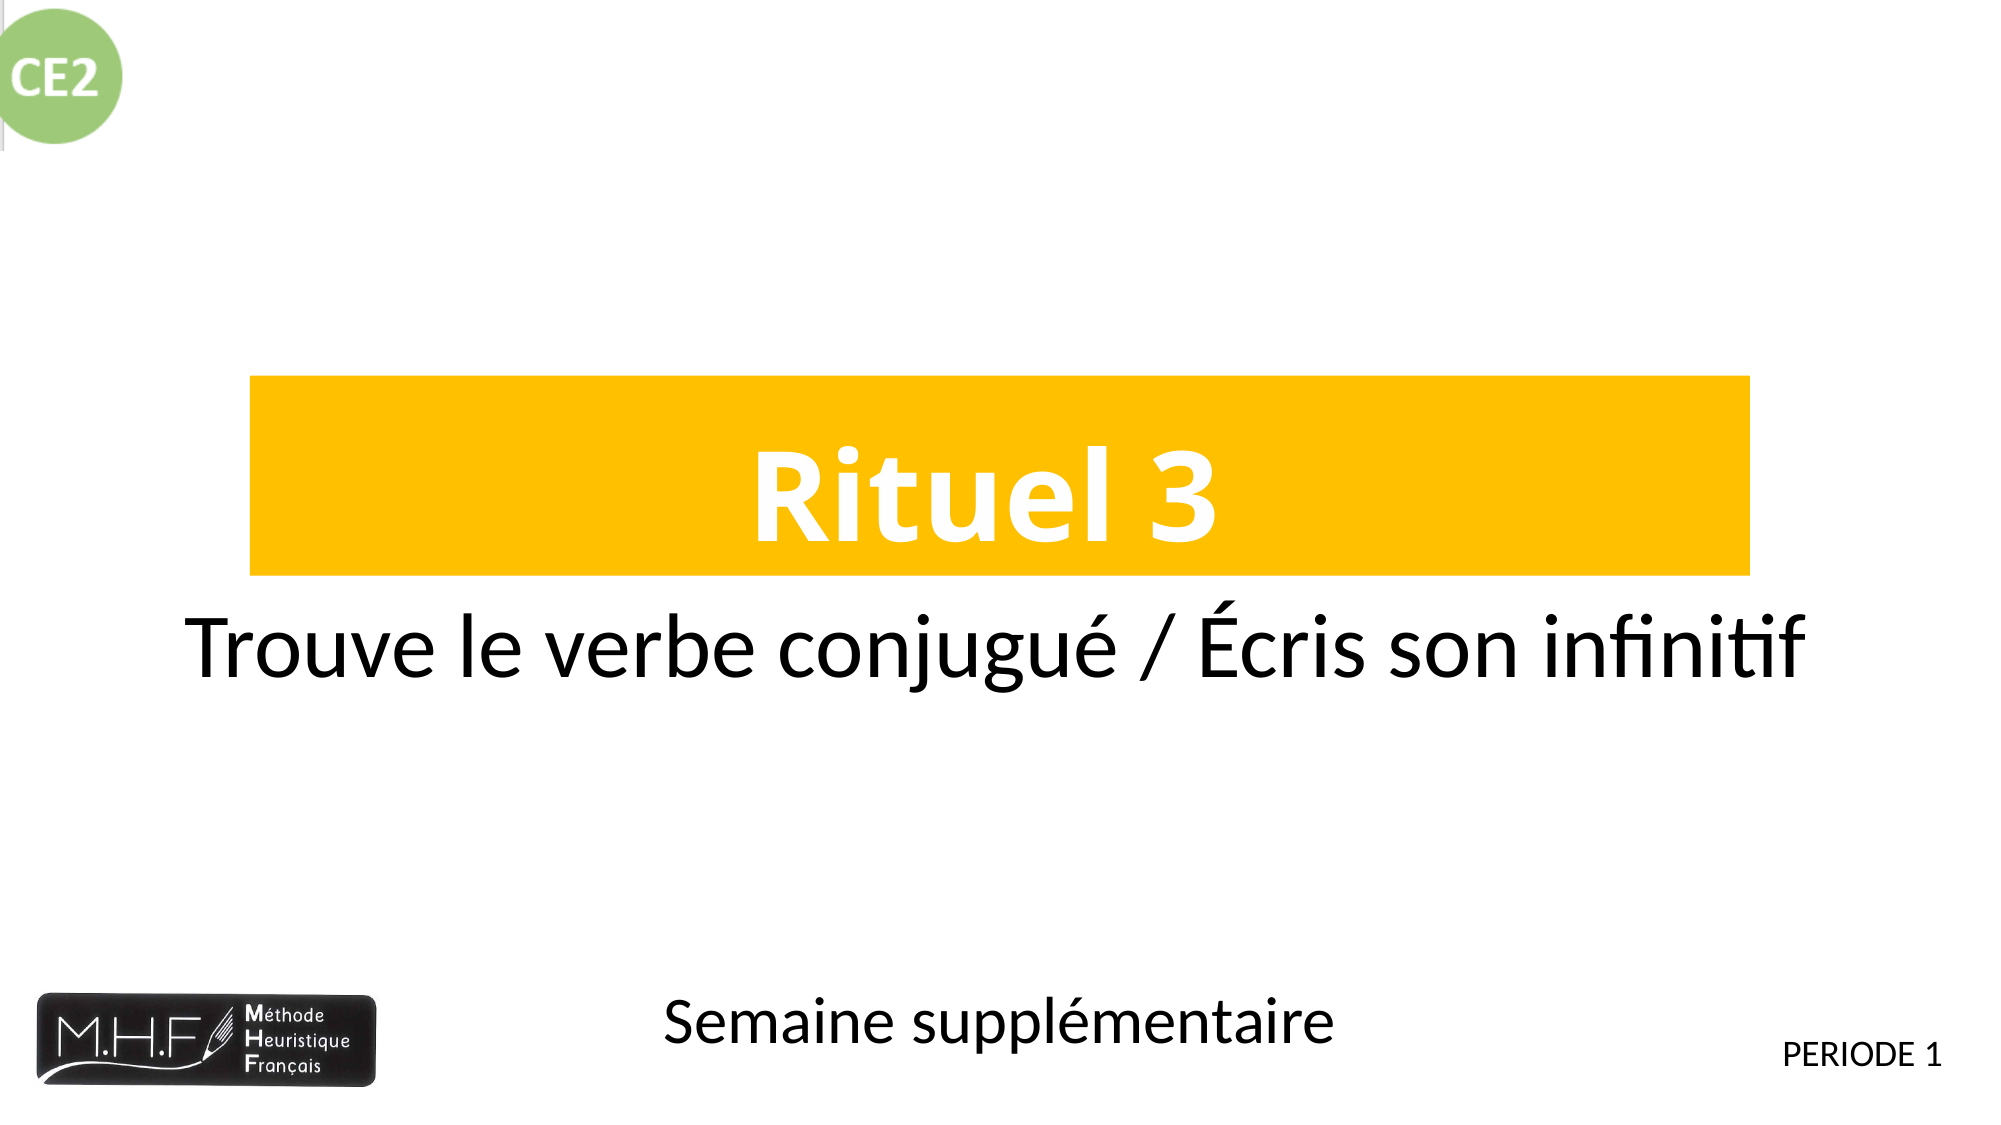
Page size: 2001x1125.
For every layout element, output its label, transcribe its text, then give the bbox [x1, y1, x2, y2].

subtitle Trouve le verbe conjugué / Écris son infinitif [66, 590, 1927, 866]
picture [33, 990, 379, 1089]
picture [0, 0, 131, 151]
text_box PERIODE 1 [1362, 1021, 1967, 1082]
text_box Semaine supplémentaire [249, 978, 1750, 1081]
title Rituel 3 [249, 375, 1750, 576]
